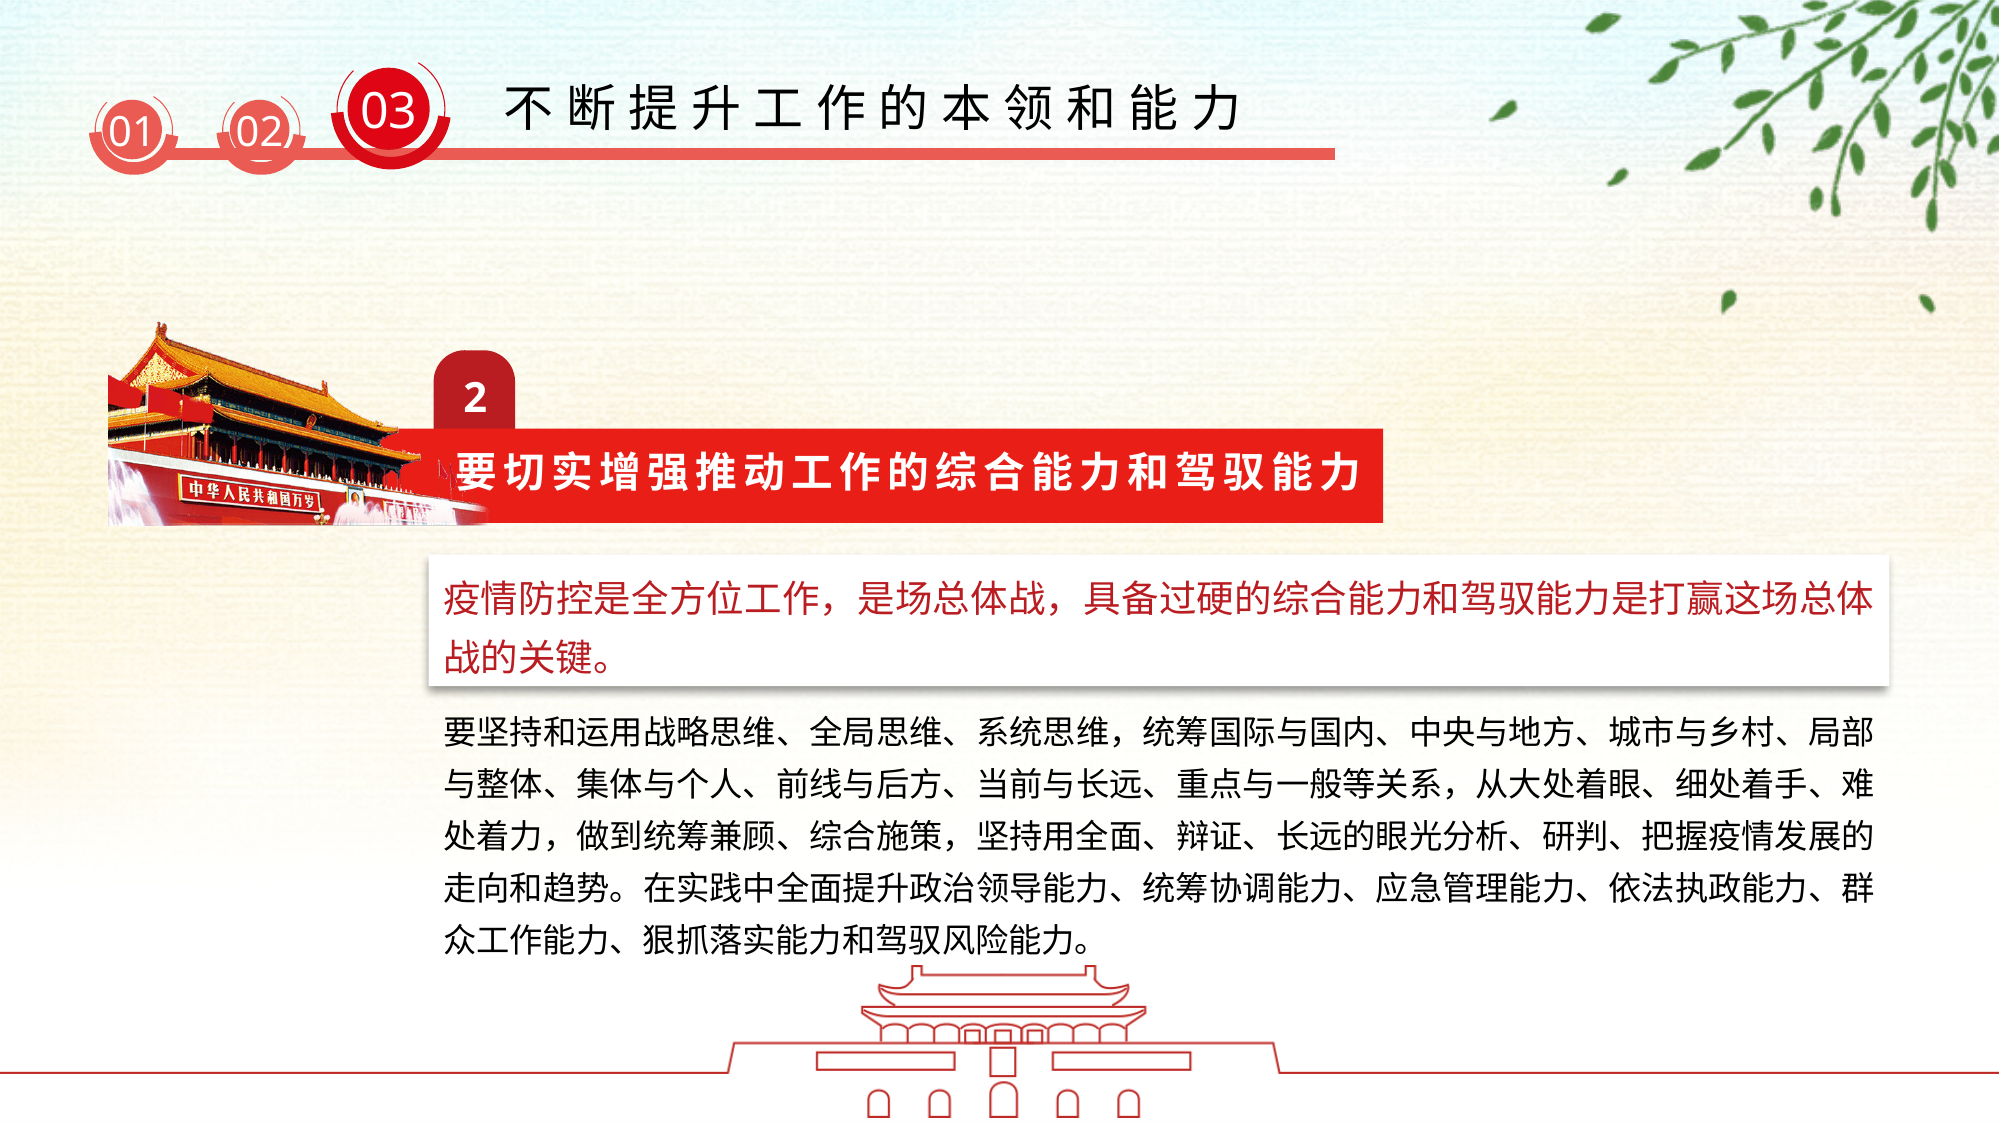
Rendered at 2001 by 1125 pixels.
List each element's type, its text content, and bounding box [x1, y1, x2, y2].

picture [0, 0, 1999, 1125]
text_box 要坚持和运用战略思维、全局思维、系统思维，统筹国际与国内、中央与地方、城市与乡村、局部与整体、集体与个人、前线与后方、当前与长远、重点与一般等关系，从大处着眼、细处着手、难处着力，做到统筹兼顾、综合施策，坚持用全面、辩证、长远的眼光分析、研判、把握疫情发展的走向和趋势。在实践中全面提升政治领导能力、统筹协调能力、应急管理能力、依法执政能力、群众工作能力、狠抓落实能力和驾驭风险能力。 [428, 695, 1890, 965]
text_box 不断提升工作的本领和能力 [488, 69, 1384, 144]
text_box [222, 91, 301, 169]
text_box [337, 55, 445, 164]
text_box 疫情防控是全方位工作，是场总体战，具备过硬的综合能力和驾驭能力是打赢这场总体战的关键。 [428, 554, 1890, 687]
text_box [95, 91, 173, 169]
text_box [108, 318, 1384, 526]
